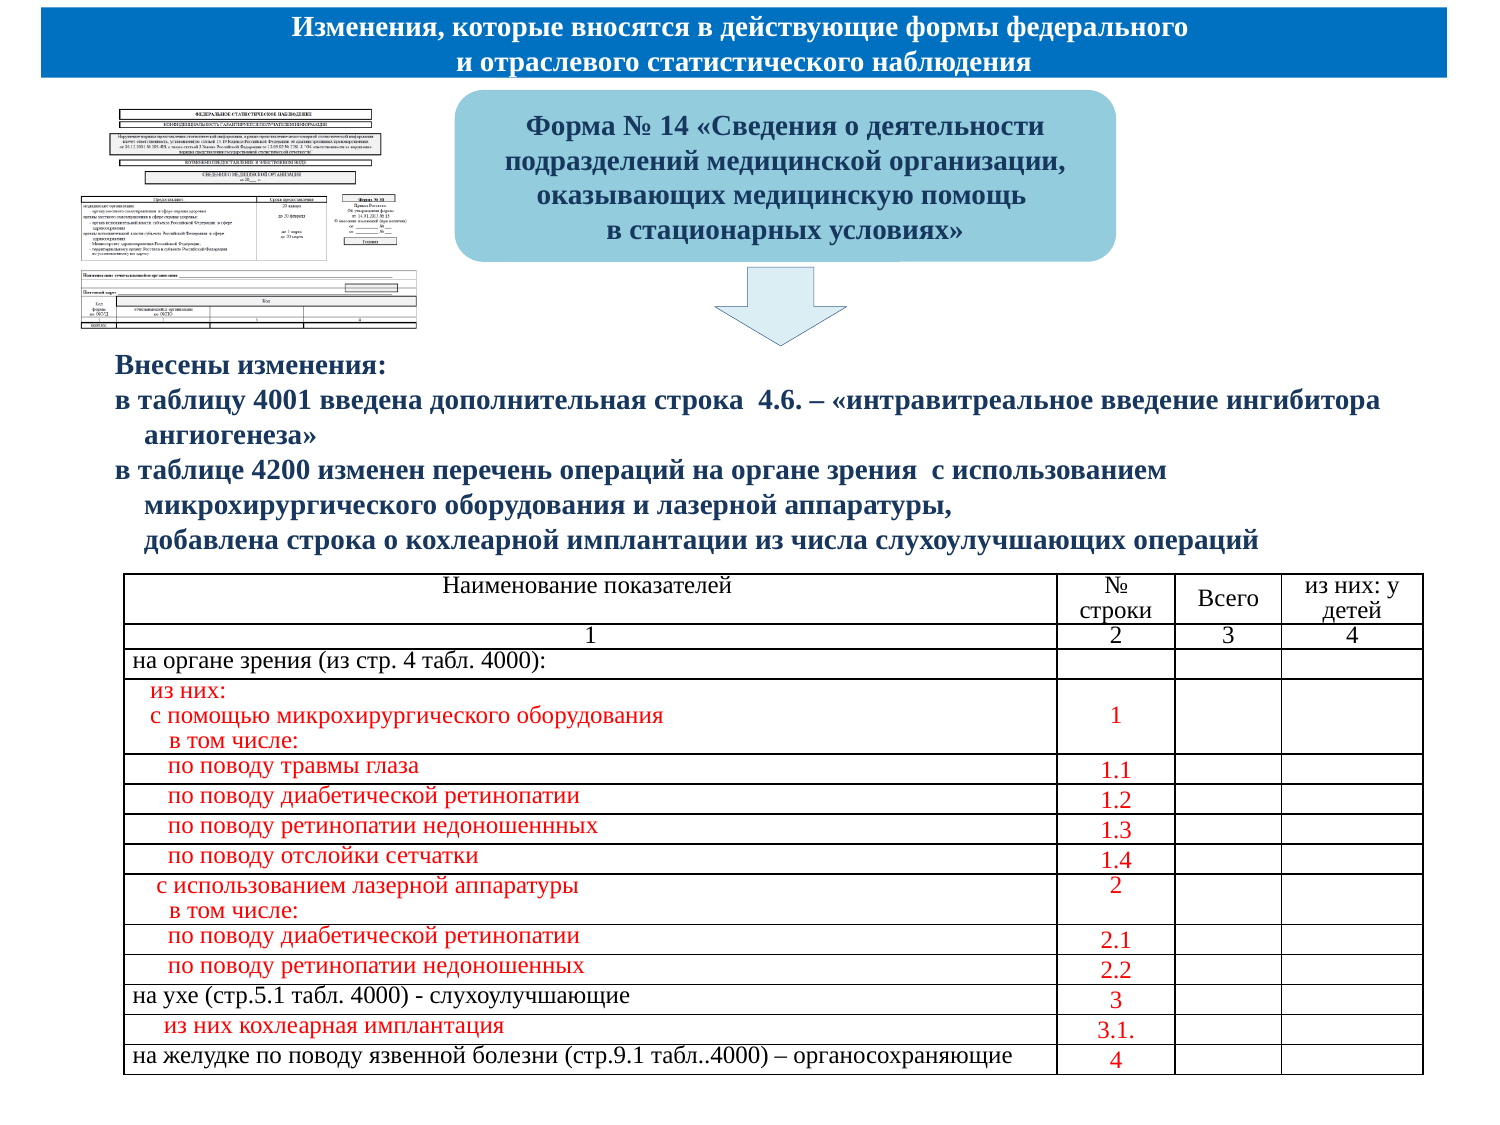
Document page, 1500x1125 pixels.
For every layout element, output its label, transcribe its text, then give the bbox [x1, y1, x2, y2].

table_cell 2 [1058, 625, 1174, 648]
table_cell по поводу ретинопатии недоношенных [125, 955, 1056, 984]
table_cell на желудке по поводу язвенной болезни (стр.9.1 табл..4000) – органосохраняющие [125, 1045, 1056, 1074]
table_cell 3 [1058, 985, 1174, 1014]
table_cell [1282, 1015, 1422, 1044]
table_cell [1176, 845, 1281, 873]
table_cell [1176, 785, 1281, 813]
table_cell [1058, 650, 1174, 678]
table_cell [1176, 875, 1281, 924]
table_header Наименование показателей [125, 575, 1056, 623]
table_cell [1176, 925, 1281, 954]
table_cell [1282, 955, 1422, 984]
table_cell 2.2 [1058, 955, 1174, 984]
table_cell [1282, 925, 1422, 954]
table_cell на ухе (стр.5.1 табл. 4000) - слухоулучшающие [125, 985, 1056, 1014]
table_cell по поводу отслойки сетчатки [125, 845, 1056, 873]
table_cell [1176, 1045, 1281, 1074]
table_cell [1176, 680, 1281, 753]
table_cell 1 [125, 625, 1056, 648]
table_cell [1282, 680, 1422, 753]
table_cell [1282, 755, 1422, 783]
table_cell 3 [1176, 625, 1281, 648]
table_cell с использованием лазерной аппаратуры в том числе: [125, 875, 1056, 924]
table_cell из них: с помощью микрохирургического оборудования в том числе: [125, 680, 1056, 753]
table_header № строки [1058, 575, 1174, 623]
text_box Форма № 14 «Сведения о деятельности подразделений медицинской организации, оказывающих медицинскую помощь в стационарных условиях» [452, 87, 1119, 264]
table_cell [1176, 650, 1281, 678]
table_cell [1282, 875, 1422, 924]
table_cell [1176, 955, 1281, 984]
table_cell по поводу травмы глаза [125, 755, 1056, 783]
text_box Внесены изменения: в таблицу 4001 введена дополнительная строка 4.6. – «интравитреальное введение ингибитора ангиогенеза» в таблице 4200 изменен перечень операций на органе зрения с использованием микрохирургического оборудования и лазерной аппаратуры, добавлена строка о кохлеарной имплантации из числа слухоулучшающих операций [100, 338, 1471, 563]
table_cell на органе зрения (из стр. 4 табл. 4000): [125, 650, 1056, 678]
table_cell [1282, 815, 1422, 843]
table_cell по поводу ретинопатии недоношеннных [125, 815, 1056, 843]
table_header из них: у детей [1282, 575, 1422, 623]
table_cell по поводу диабетической ретинопатии [125, 785, 1056, 813]
table_cell по поводу диабетической ретинопатии [125, 925, 1056, 954]
table_cell [1282, 650, 1422, 678]
table_cell [1176, 1015, 1281, 1044]
table_cell 4 [1058, 1045, 1174, 1074]
table_cell [1282, 845, 1422, 873]
table_cell [1282, 785, 1422, 813]
table_cell [1176, 815, 1281, 843]
picture [64, 89, 429, 344]
table_header Всего [1176, 575, 1281, 623]
table_cell 1.3 [1058, 815, 1174, 843]
table_cell [1176, 985, 1281, 1014]
text_box [712, 265, 849, 348]
table_cell [1282, 985, 1422, 1014]
table_cell из них кохлеарная имплантация [125, 1015, 1056, 1044]
table_cell 1 [1058, 680, 1174, 753]
table_cell 3.1. [1058, 1015, 1174, 1044]
table_cell 4 [1282, 625, 1422, 648]
text_box Изменения, которые вносятся в действующие формы федерального и отраслевого статистического наблюдения [39, 5, 1449, 80]
table_cell 2.1 [1058, 925, 1174, 954]
table_cell [1176, 755, 1281, 783]
table_cell 2 [1058, 875, 1174, 924]
table_cell 1.2 [1058, 785, 1174, 813]
table_cell 1.4 [1058, 845, 1174, 873]
table_cell [1282, 1045, 1422, 1074]
table_cell 1.1 [1058, 755, 1174, 783]
